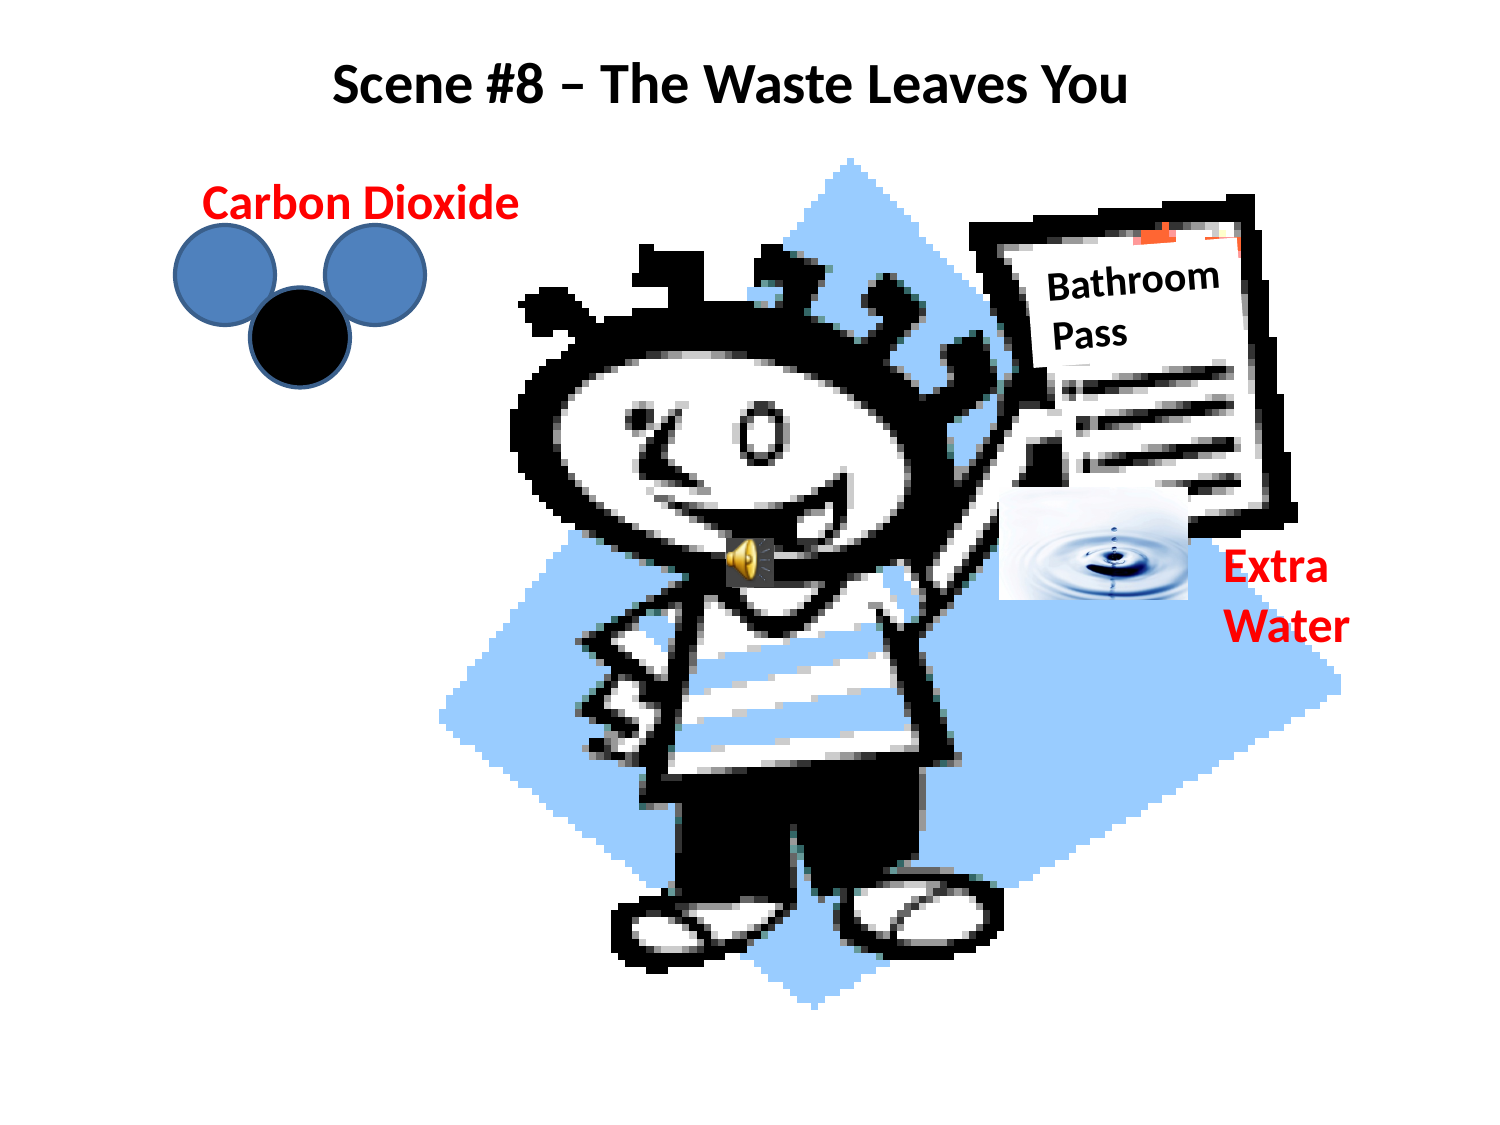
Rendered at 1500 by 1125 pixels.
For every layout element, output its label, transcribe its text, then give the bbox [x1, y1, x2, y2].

picture [424, 137, 1363, 1026]
text_box Scene #8 – The Waste Leaves You [37, 37, 1425, 123]
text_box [999, 487, 1438, 662]
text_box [174, 162, 538, 388]
